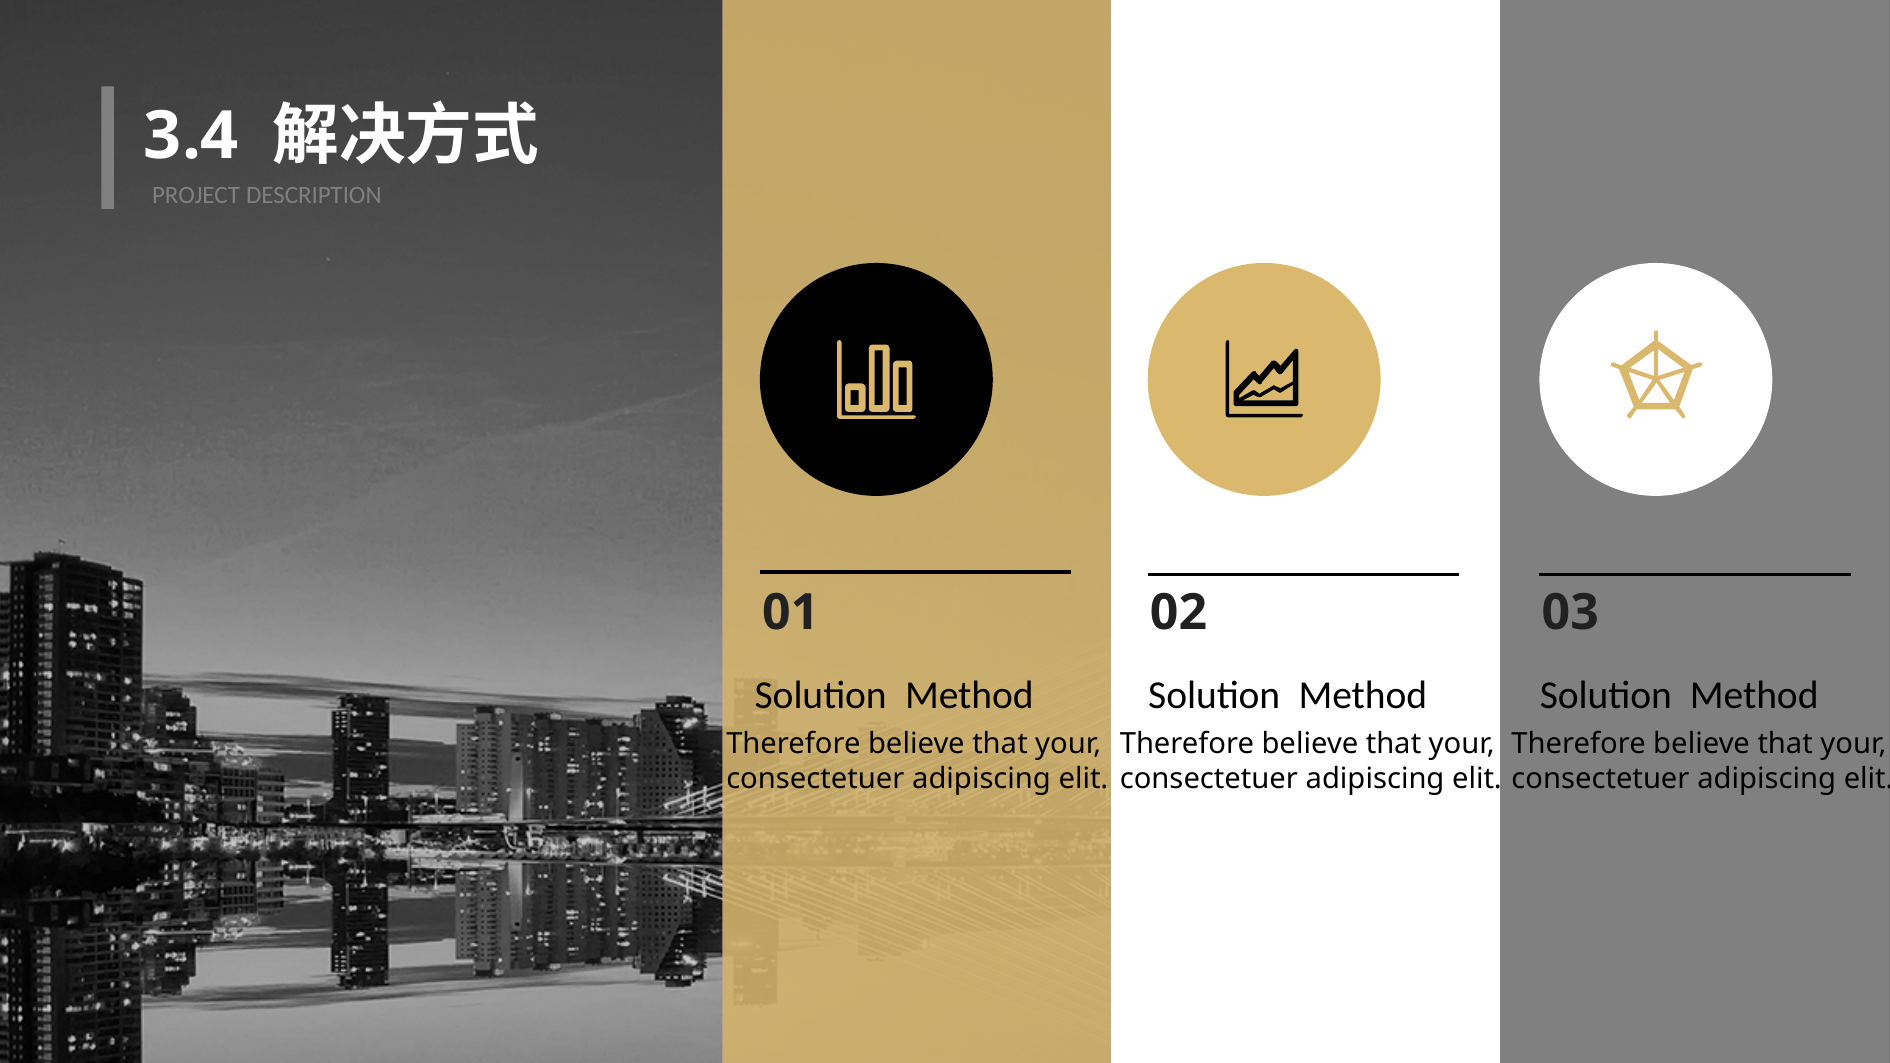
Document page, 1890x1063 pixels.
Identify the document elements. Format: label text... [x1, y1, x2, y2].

text_box [1225, 340, 1303, 418]
text_box 01 [762, 591, 820, 647]
text_box [1109, 0, 1498, 1063]
text_box PROJECT DESCRIPTION [137, 171, 397, 217]
text_box [1537, 260, 1775, 498]
text_box [99, 84, 116, 211]
text_box [837, 340, 916, 419]
text_box Solution Method [754, 668, 1034, 724]
text_box Therefore believe that your, consectetuer adipiscing elit. [1511, 724, 1890, 802]
text_box 02 [1149, 591, 1208, 647]
text_box [720, 0, 1109, 1063]
text_box [757, 260, 995, 498]
text_box Solution Method [1539, 668, 1820, 724]
text_box Therefore believe that your, consectetuer adipiscing elit. [1119, 724, 1502, 802]
text_box 3.4 解决方式 [143, 92, 540, 180]
text_box [1610, 330, 1703, 419]
text_box [0, 0, 720, 1063]
text_box Solution Method [1148, 668, 1428, 724]
text_box 03 [1541, 591, 1599, 648]
text_box Therefore believe that your, consectetuer adipiscing elit. [726, 724, 1109, 802]
text_box [1145, 260, 1383, 498]
text_box [1498, 0, 1890, 1063]
